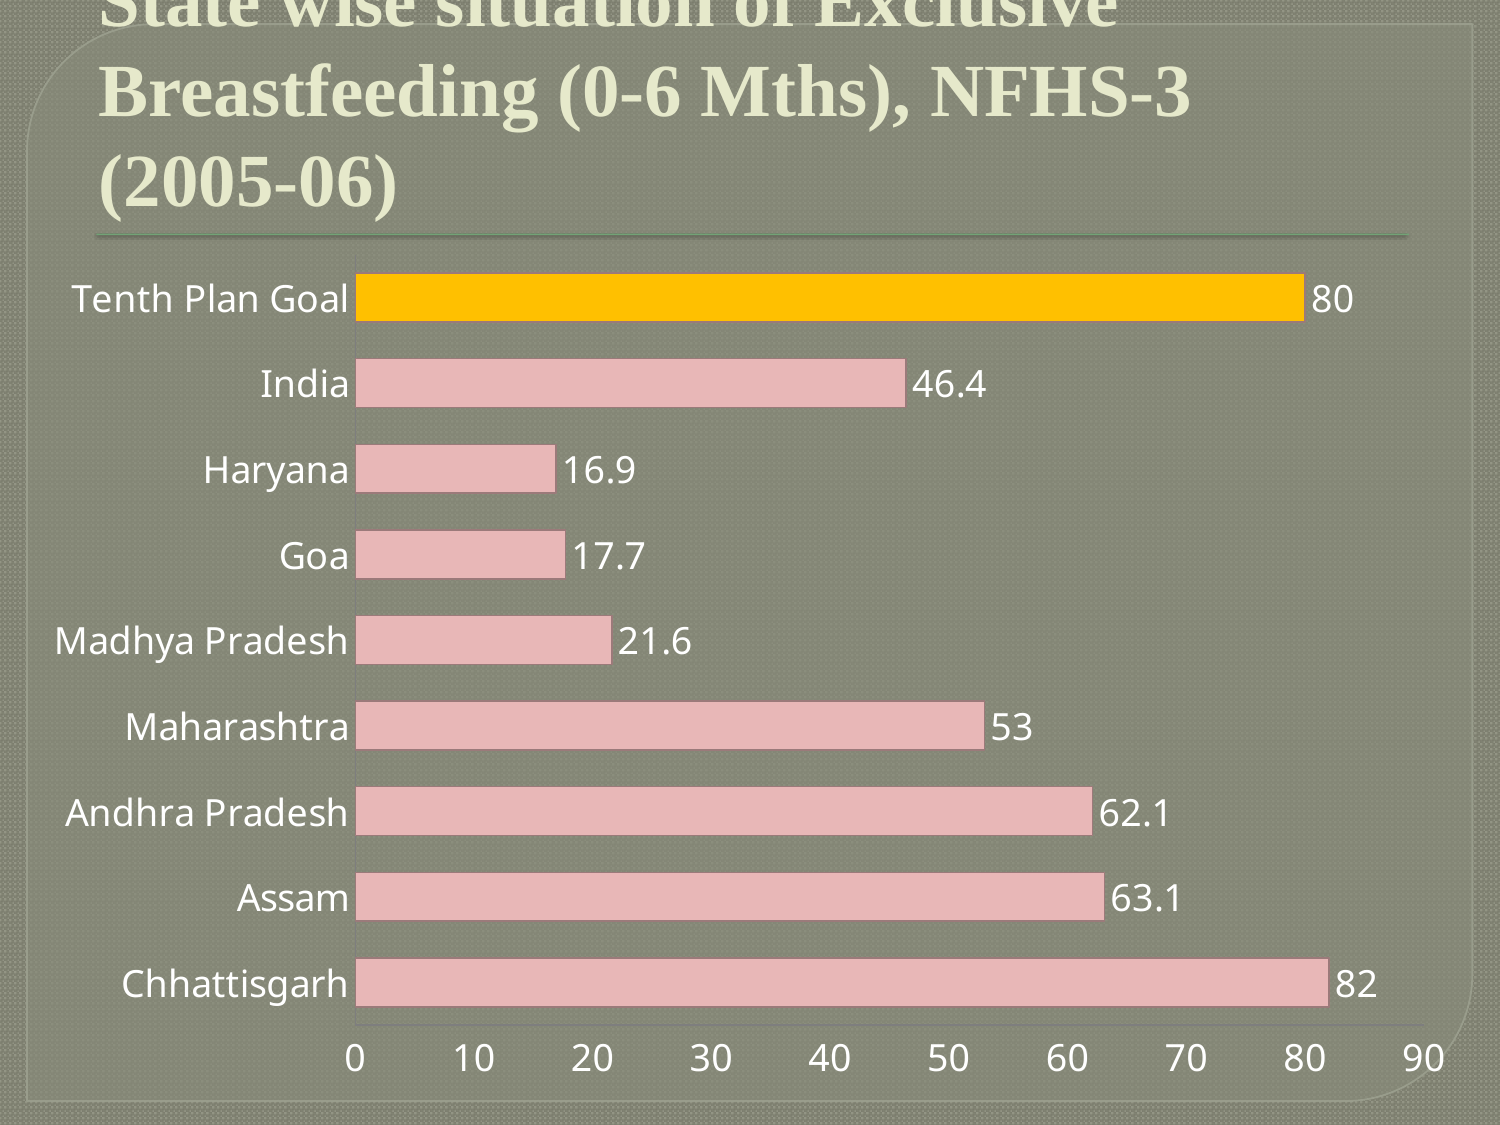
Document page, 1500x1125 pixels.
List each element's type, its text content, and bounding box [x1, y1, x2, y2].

title State wise situation of Exclusive Breastfeeding (0-6 Mths), NFHS-3 (2005-06) [75, 41, 1425, 230]
chart [24, 237, 1476, 1101]
